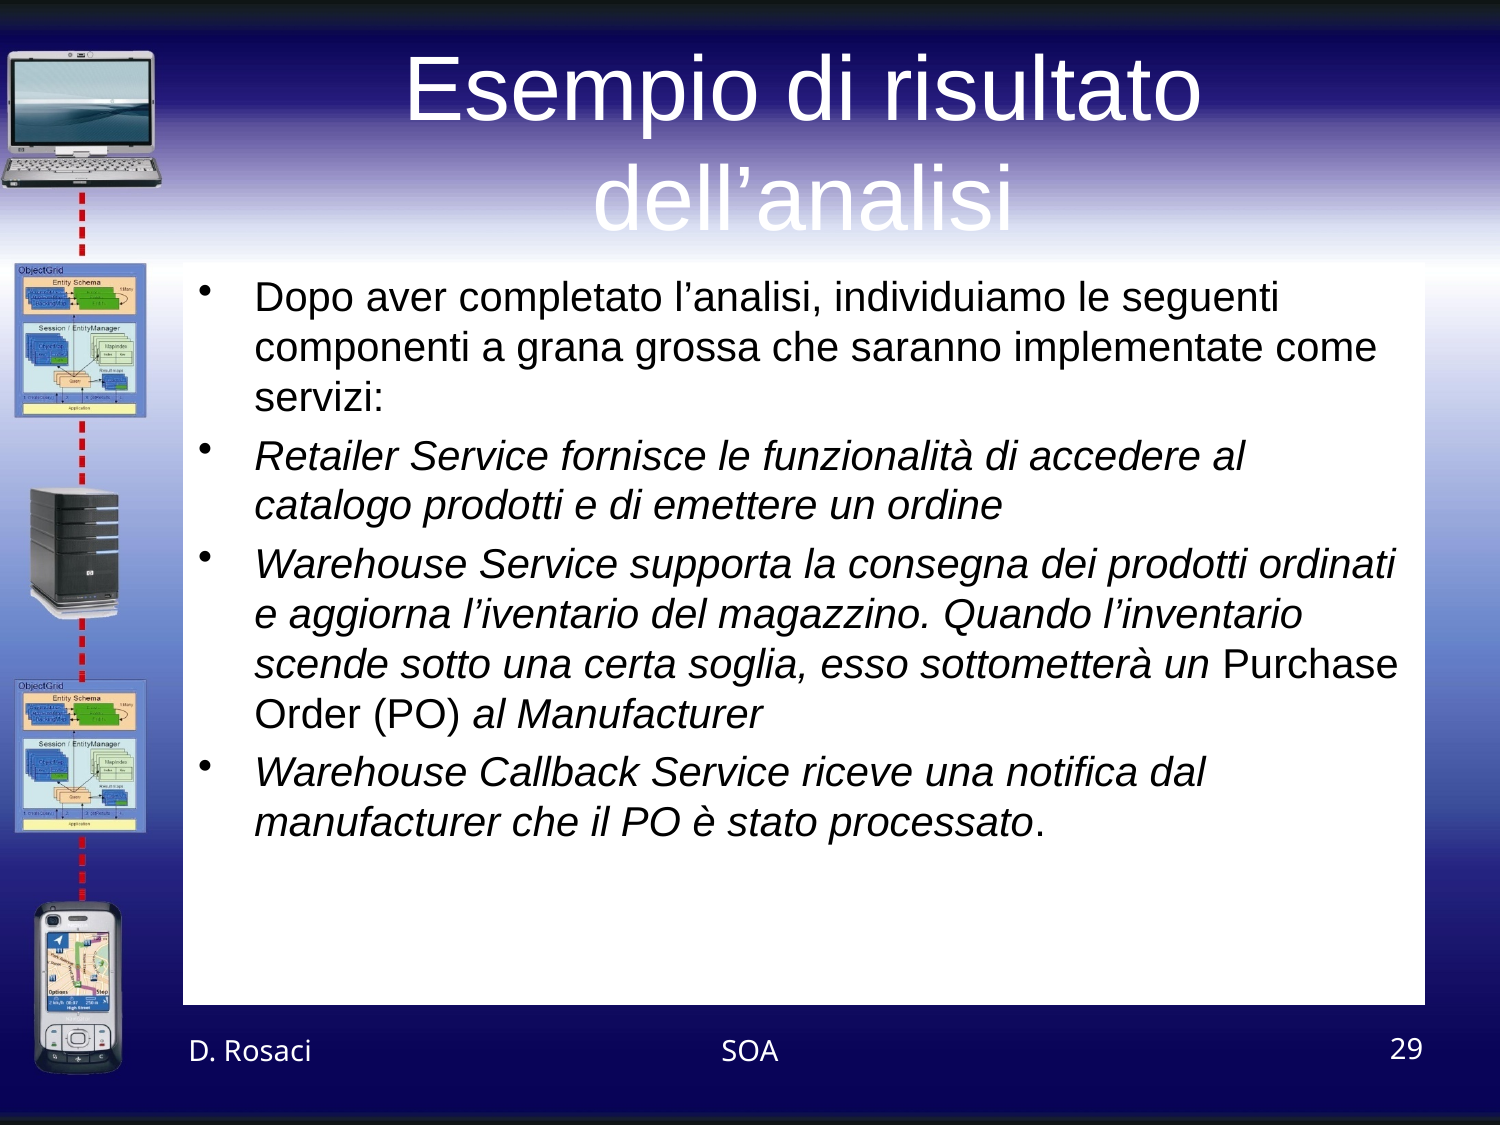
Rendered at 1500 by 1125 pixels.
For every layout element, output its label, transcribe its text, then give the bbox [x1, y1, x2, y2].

title Esempio di risultato dell’analisi [182, 44, 1426, 233]
footer SOA [512, 1024, 988, 1103]
slide_number D. Rosaci [74, 1024, 426, 1103]
list Dopo aver completato l’analisi, individuiamo le seguenti componenti a grana grossa che saranno implementate come servizi: Retailer Service fornisce le funzionalità di accedere al catalogo prodotti e di emettere un ordine Warehouse Service supporta la consegna dei prodotti ordinati e aggiorna l’iventario del magazzino. Quando l’inventario scende sotto una certa soglia, esso sottometterà un Purchase Order (PO) al Manufacturer Warehouse Callback Service riceve una notifica dal manufacturer che il PO è stato processato. [182, 262, 1426, 1006]
picture [0, 0, 1500, 1125]
